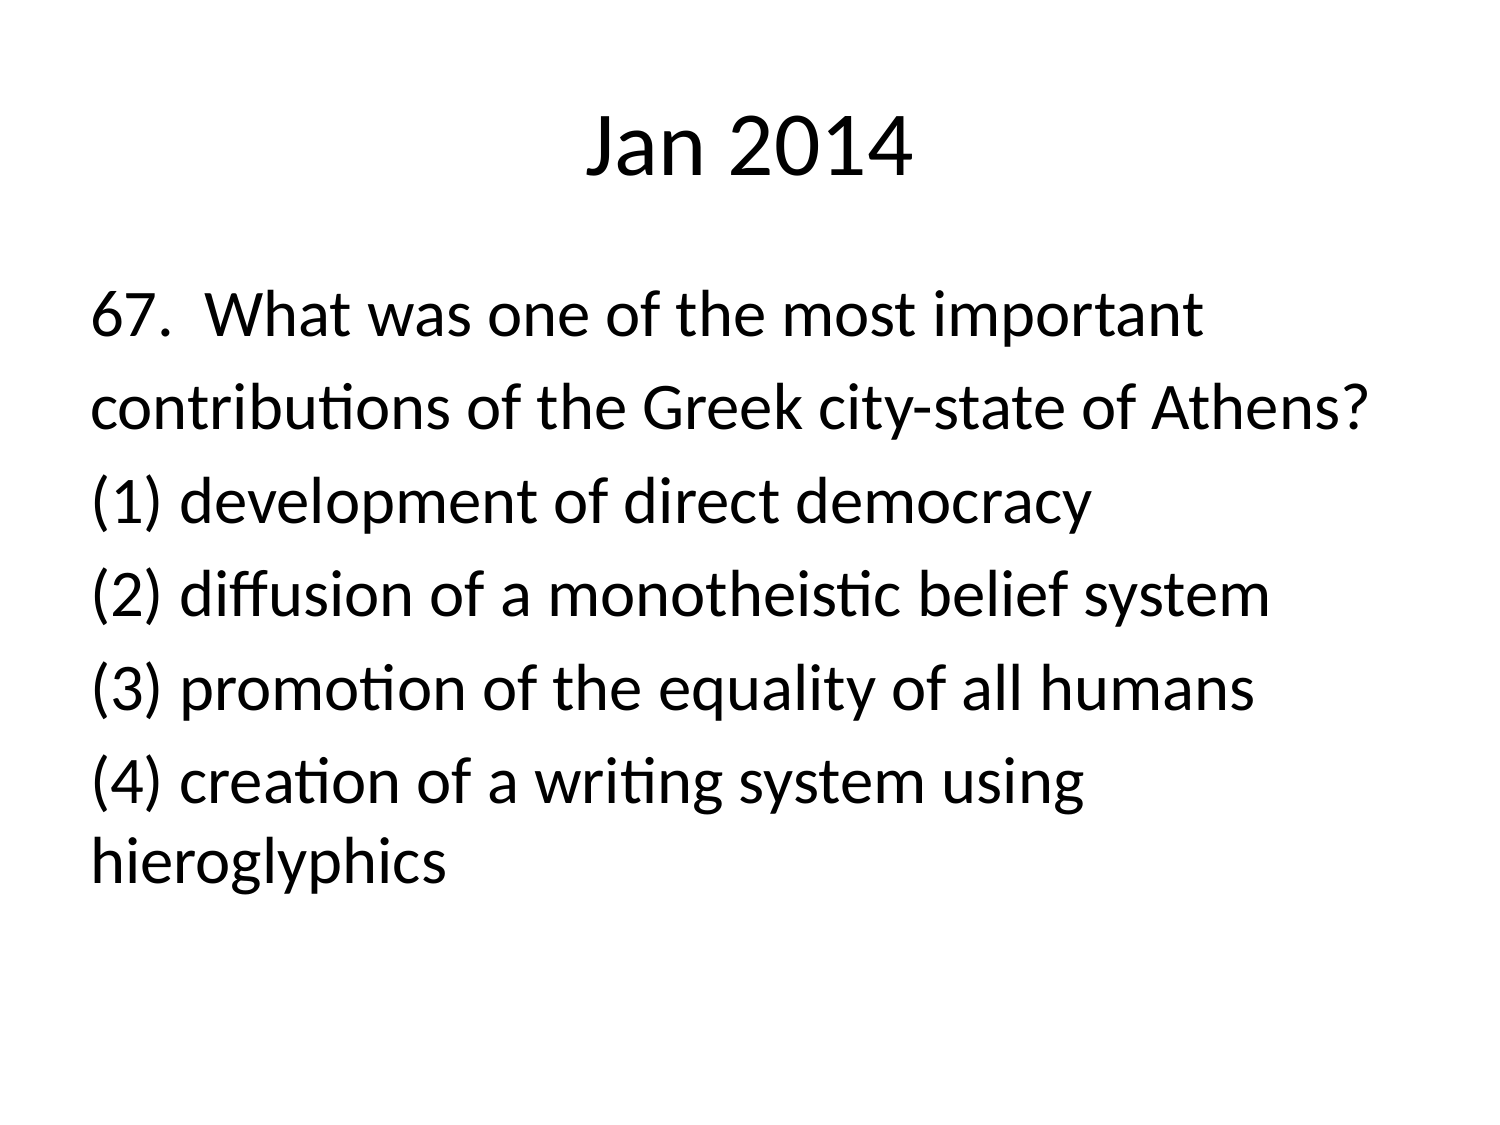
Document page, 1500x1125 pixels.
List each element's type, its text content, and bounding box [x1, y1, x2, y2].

title Jan 2014 [75, 45, 1425, 233]
list 67. What was one of the most important contributions of the Greek city-state of Athens? (1) development of direct democracy (2) diffusion of a monotheistic belief system (3) promotion of the equality of all humans (4) creation of a writing system using hieroglyphics [75, 262, 1425, 1005]
